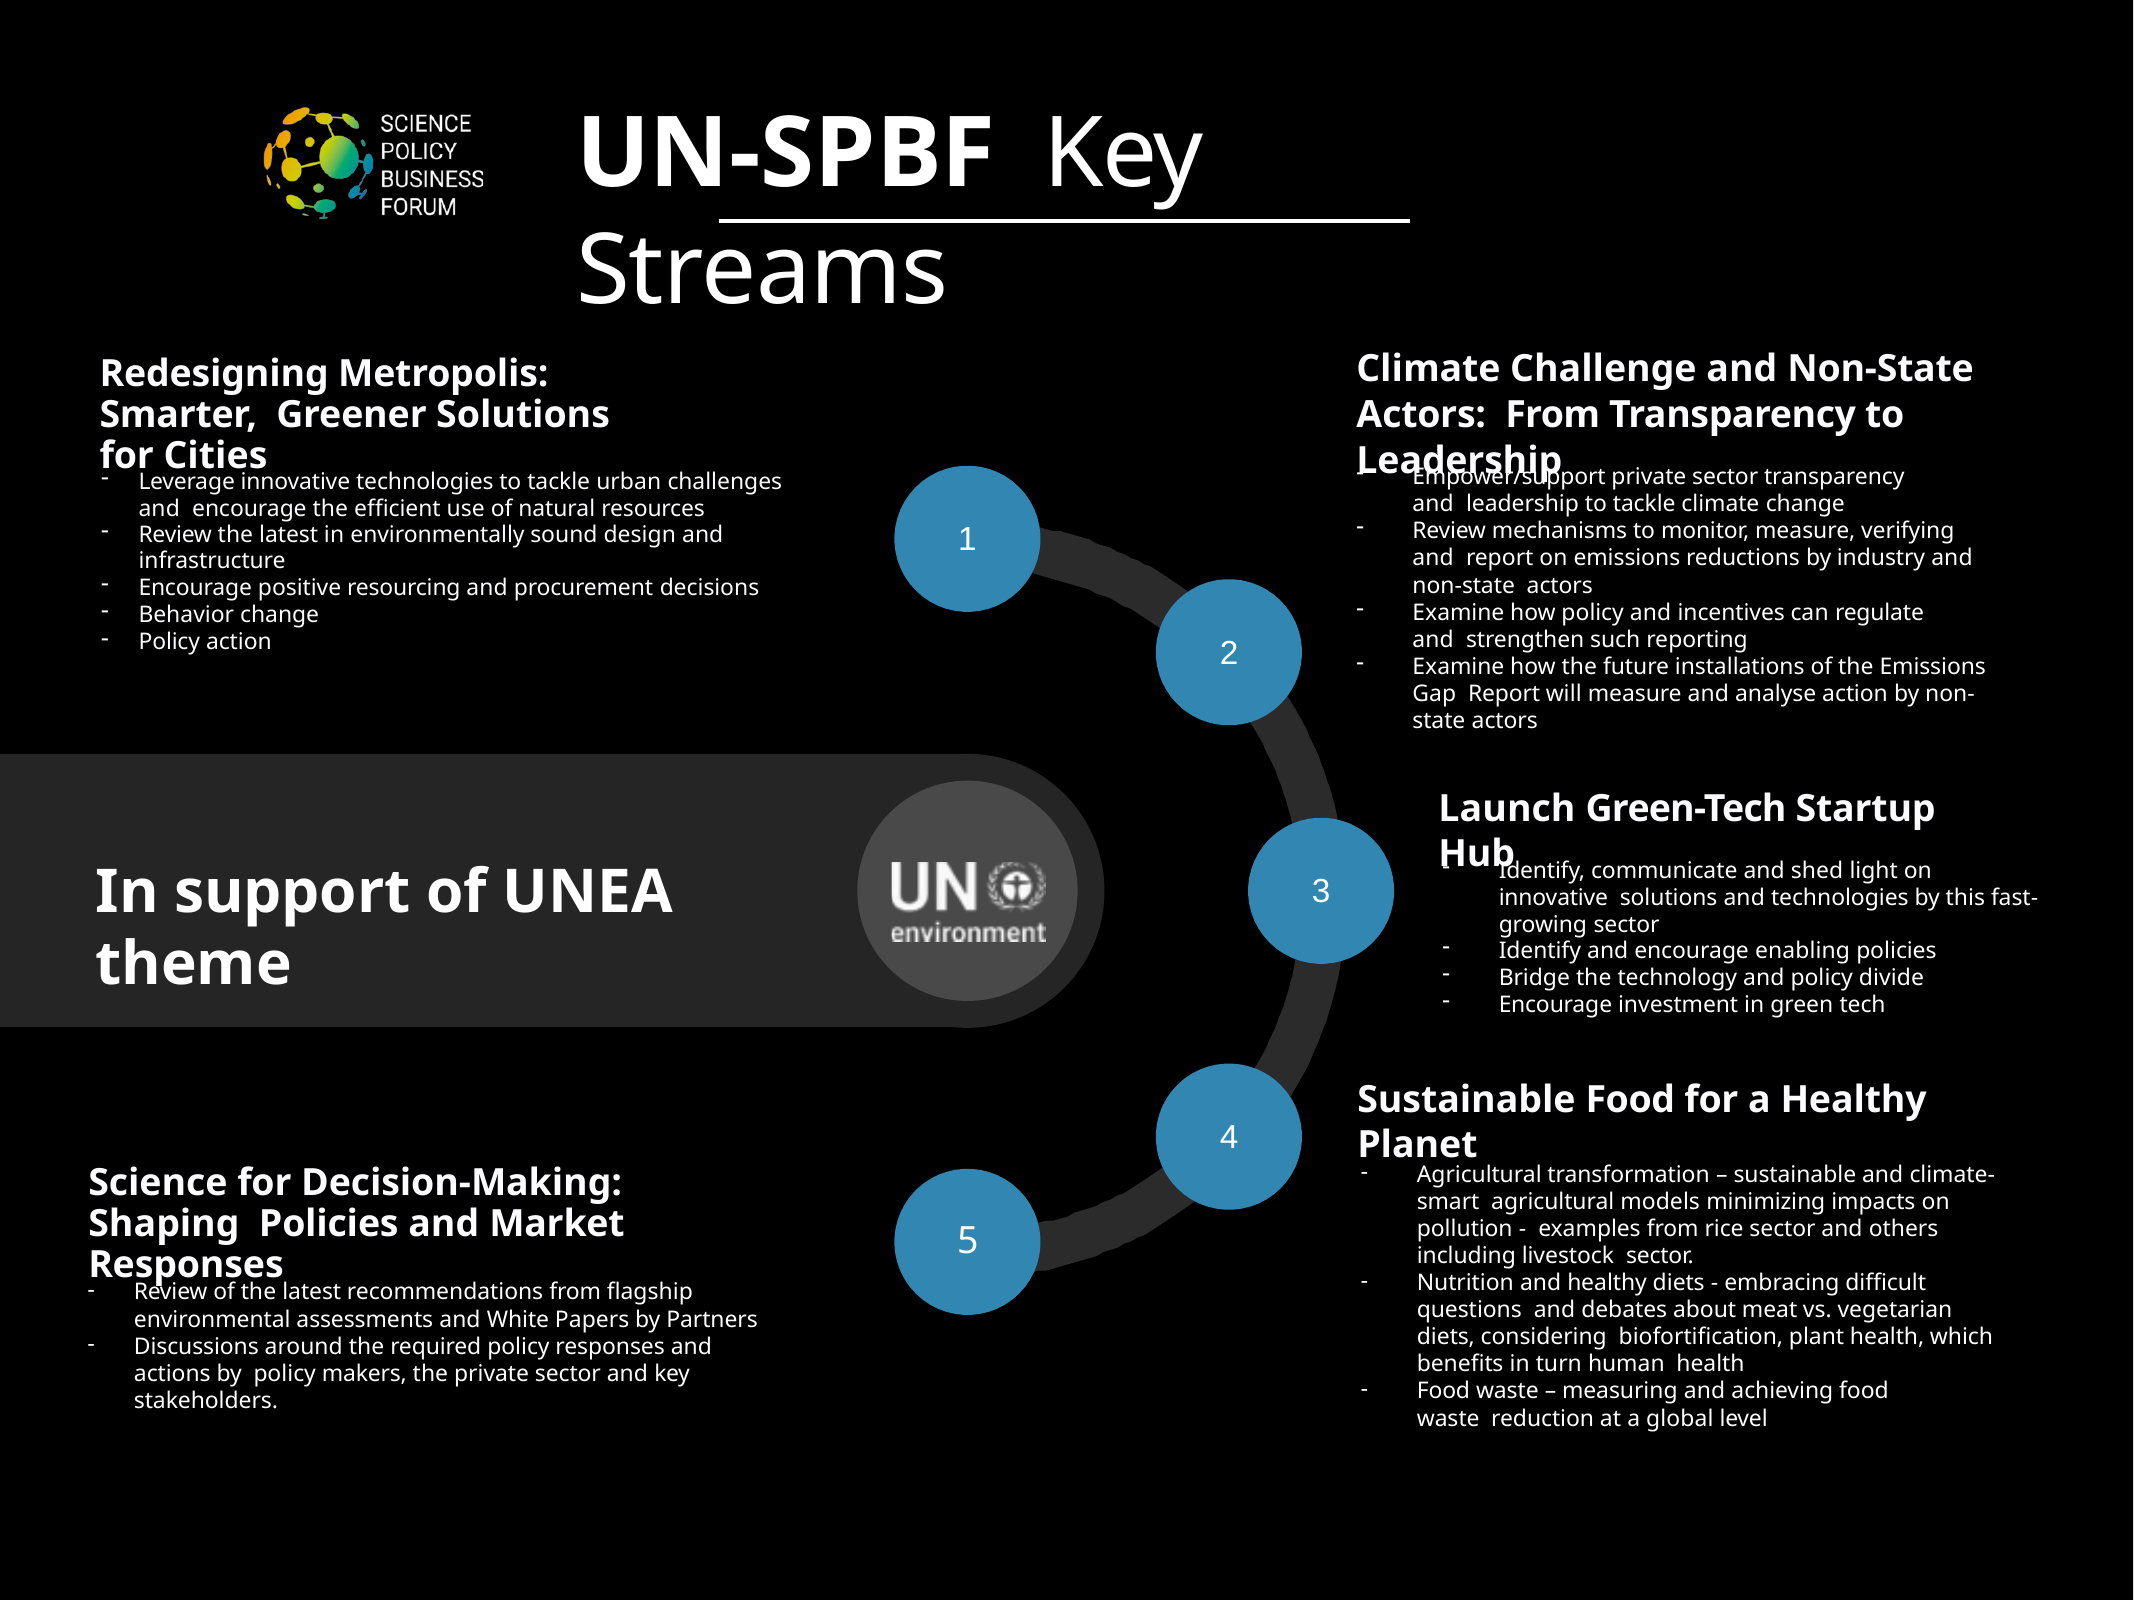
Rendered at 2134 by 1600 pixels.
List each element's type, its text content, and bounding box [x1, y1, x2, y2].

text_box [218, 60, 484, 265]
title UN-SPBF Key Streams [573, 86, 1560, 356]
text_box - [85, 1326, 97, 1357]
text_box 3 [1309, 867, 1333, 910]
text_box [904, 476, 1030, 602]
text_box 4 [1217, 1113, 1241, 1156]
text_box Empower/support private sector transparency and leadership to tackle climate change Review mechanisms to monitor, measure, verifying and report on emissions reductions by industry and non-state actors Examine how policy and incentives can regulate and strengthen such reporting Examine how the future installations of the Emissions Gap Report will measure and analyse action by non-state actors [1354, 482, 2005, 734]
text_box [1244, 687, 1341, 833]
text_box [0, 754, 953, 1028]
text_box - [1358, 1166, 1371, 1185]
text_box - [1358, 1371, 1371, 1401]
text_box [1258, 828, 1384, 954]
text_box - [85, 1272, 97, 1303]
text_box [891, 862, 1046, 942]
text_box Science for Decision-Making: Shaping Policies and Market Responses [86, 1154, 713, 1286]
text_box Launch Green-Tech Startup Hub [1436, 781, 1970, 874]
text_box Leverage innovative technologies to tackle urban challenges and encourage the efficient use of natural resources Review the latest in environmentally sound design and infrastructure Encourage positive resourcing and procurement decisions Behavior change Policy action [98, 463, 828, 655]
text_box [1022, 1161, 1204, 1275]
text_box [904, 1179, 1030, 1305]
text_box 1 [956, 515, 979, 558]
text_box 5 [955, 1214, 980, 1262]
text_box 2 [1217, 629, 1241, 672]
text_box Sustainable Food for a Healthy Planet [1355, 1073, 1980, 1166]
text_box [1166, 1074, 1292, 1200]
text_box [1166, 589, 1292, 715]
text_box Redesigning Metropolis: Smarter, Greener Solutions for Cities [97, 345, 649, 477]
text_box Agricultural transformation – sustainable and climate-smart agricultural models minimizing impacts on pollution - examples from rice sector and others including livestock sector. Nutrition and healthy diets - embracing difficult questions and debates about meat vs. vegetarian diets, considering biofortification, plant health, which benefits in turn human health Food waste – measuring and achieving food waste reduction at a global level [1414, 1156, 2014, 1431]
text_box Climate Challenge and Non-State Actors: From Transparency to Leadership [1354, 342, 2034, 482]
text_box [1021, 524, 1197, 634]
text_box [1249, 949, 1343, 1106]
text_box In support of UNEA theme [93, 849, 806, 997]
text_box Identify, communicate and shed light on innovative solutions and technologies by this fast-growing sector Identify and encourage enabling policies Bridge the technology and policy divide Encourage investment in green tech [1440, 852, 2041, 1018]
text_box Review of the latest recommendations from flagship environmental assessments and White Papers by Partners Discussions around the required policy responses and actions by policy makers, the private sector and key stakeholders. [131, 1274, 781, 1414]
text_box [830, 753, 1105, 1028]
text_box - [1358, 1263, 1371, 1293]
text_box [857, 780, 1078, 1001]
